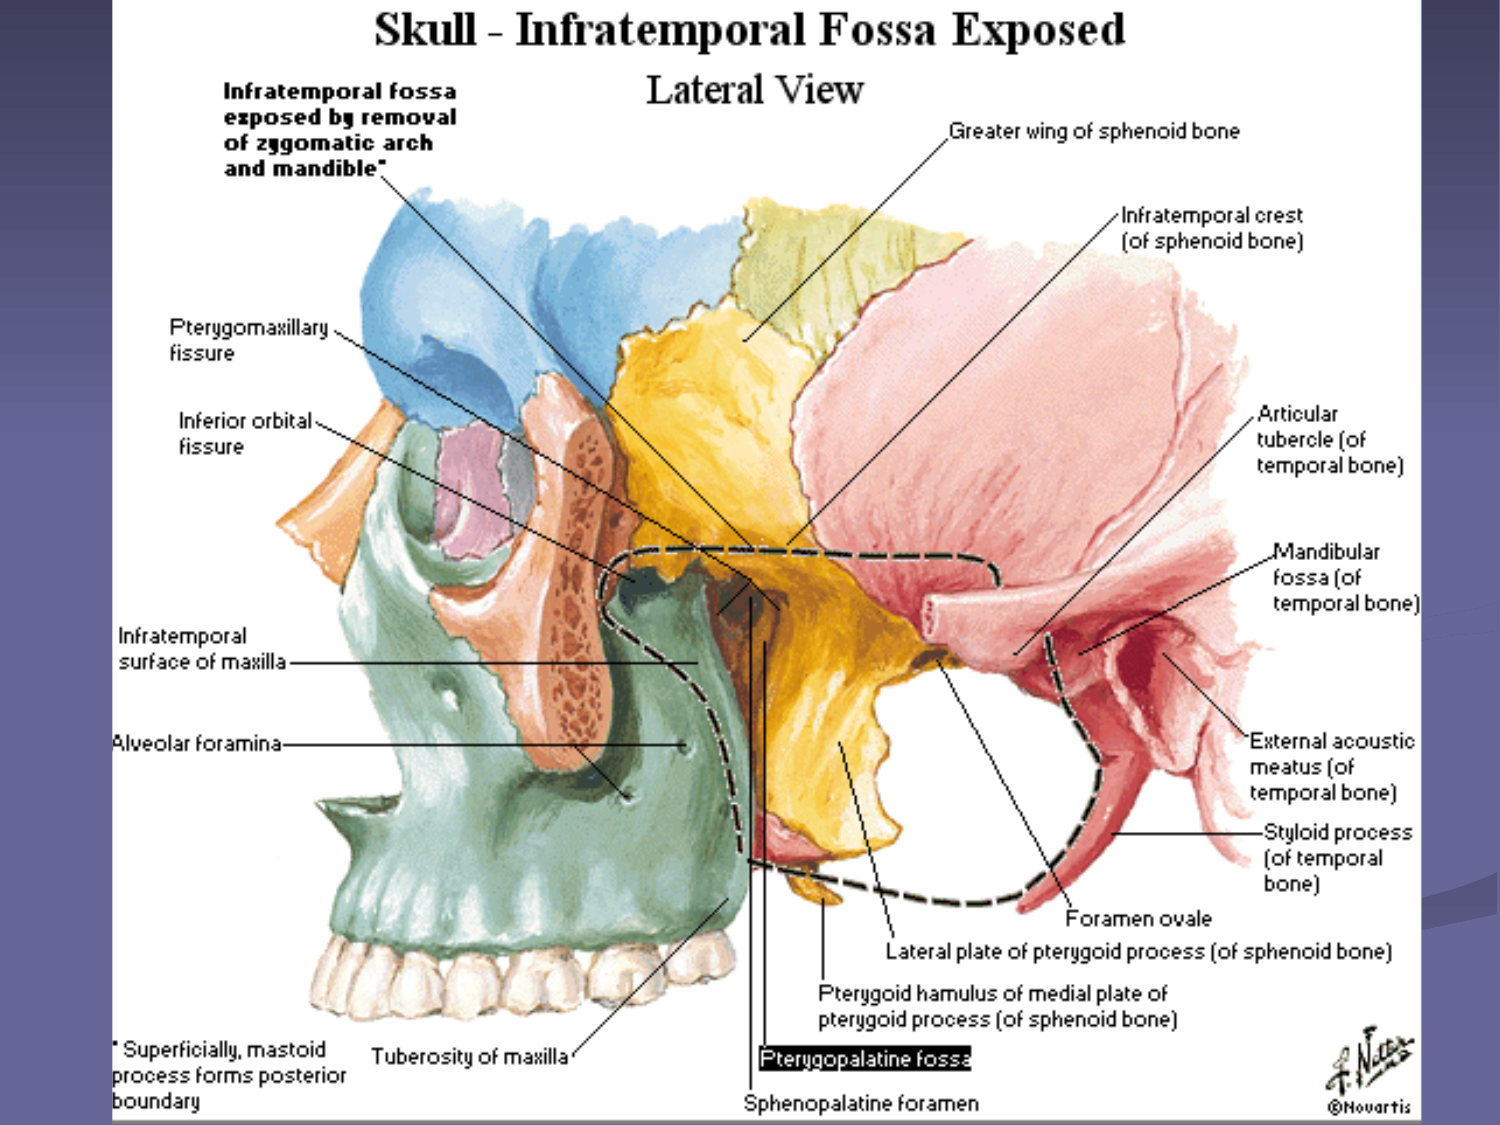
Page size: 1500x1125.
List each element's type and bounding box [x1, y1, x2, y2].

picture [111, 0, 1422, 1124]
